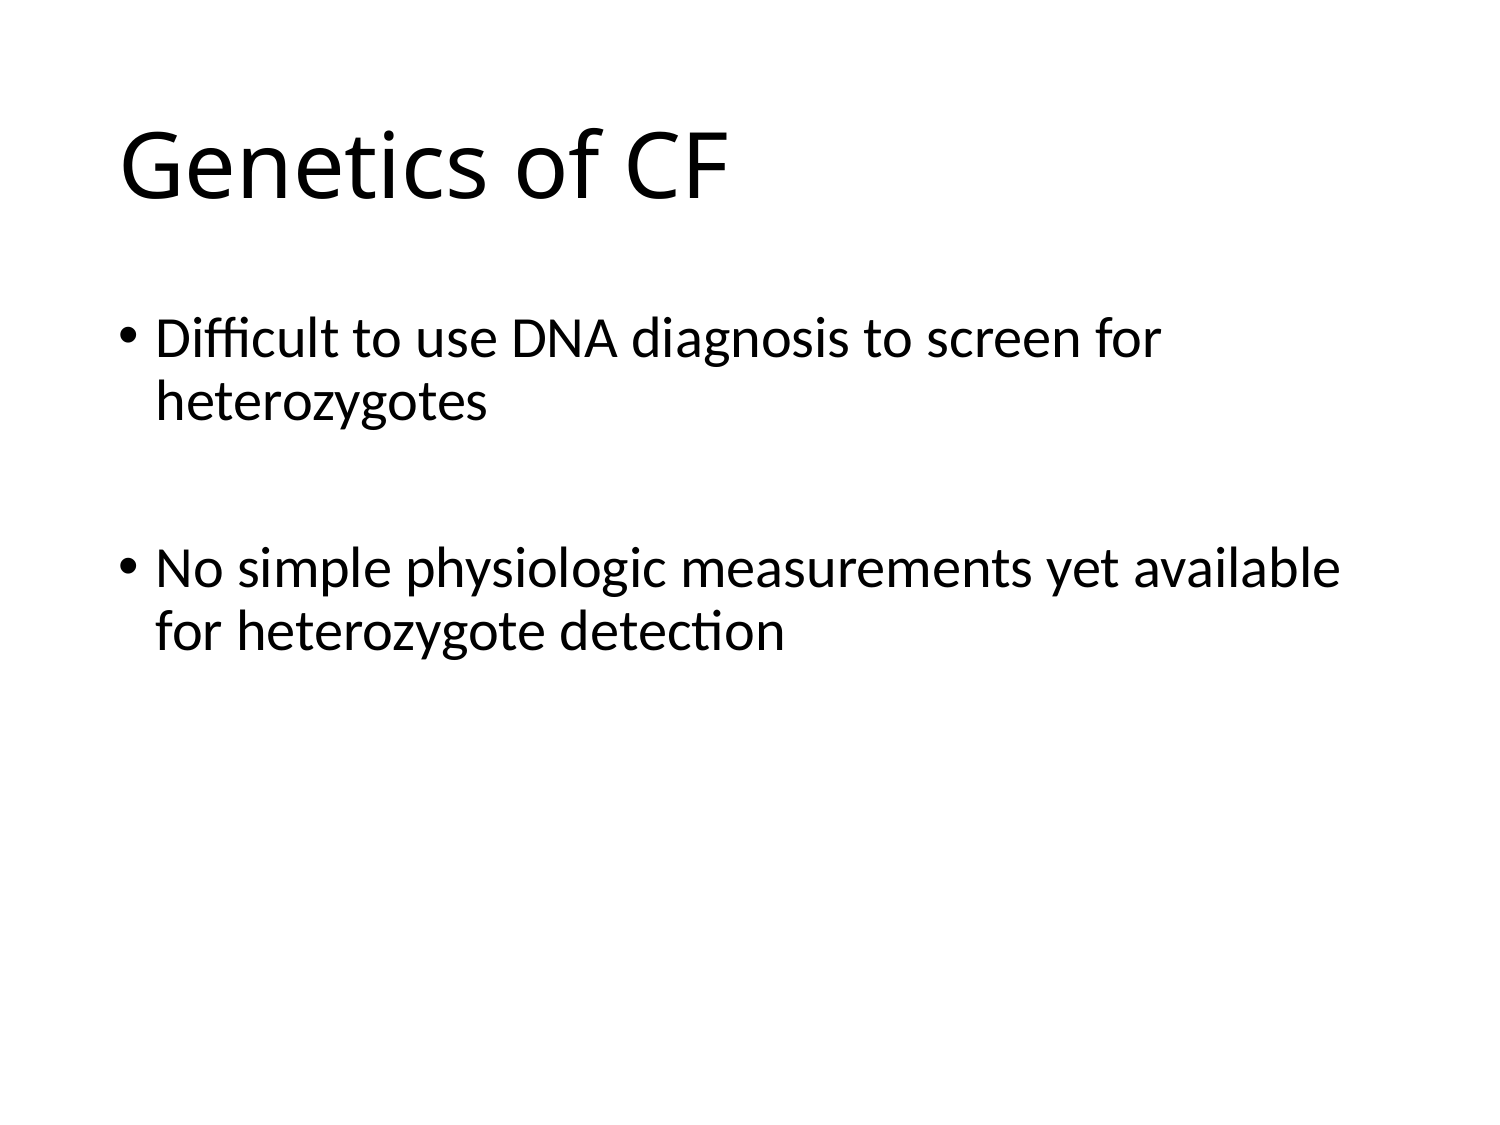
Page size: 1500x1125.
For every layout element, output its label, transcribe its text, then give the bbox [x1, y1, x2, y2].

title Genetics of CF [103, 59, 1397, 278]
list Difficult to use DNA diagnosis to screen for heterozygotes No simple physiologic measurements yet available for heterozygote detection [103, 299, 1397, 1014]
